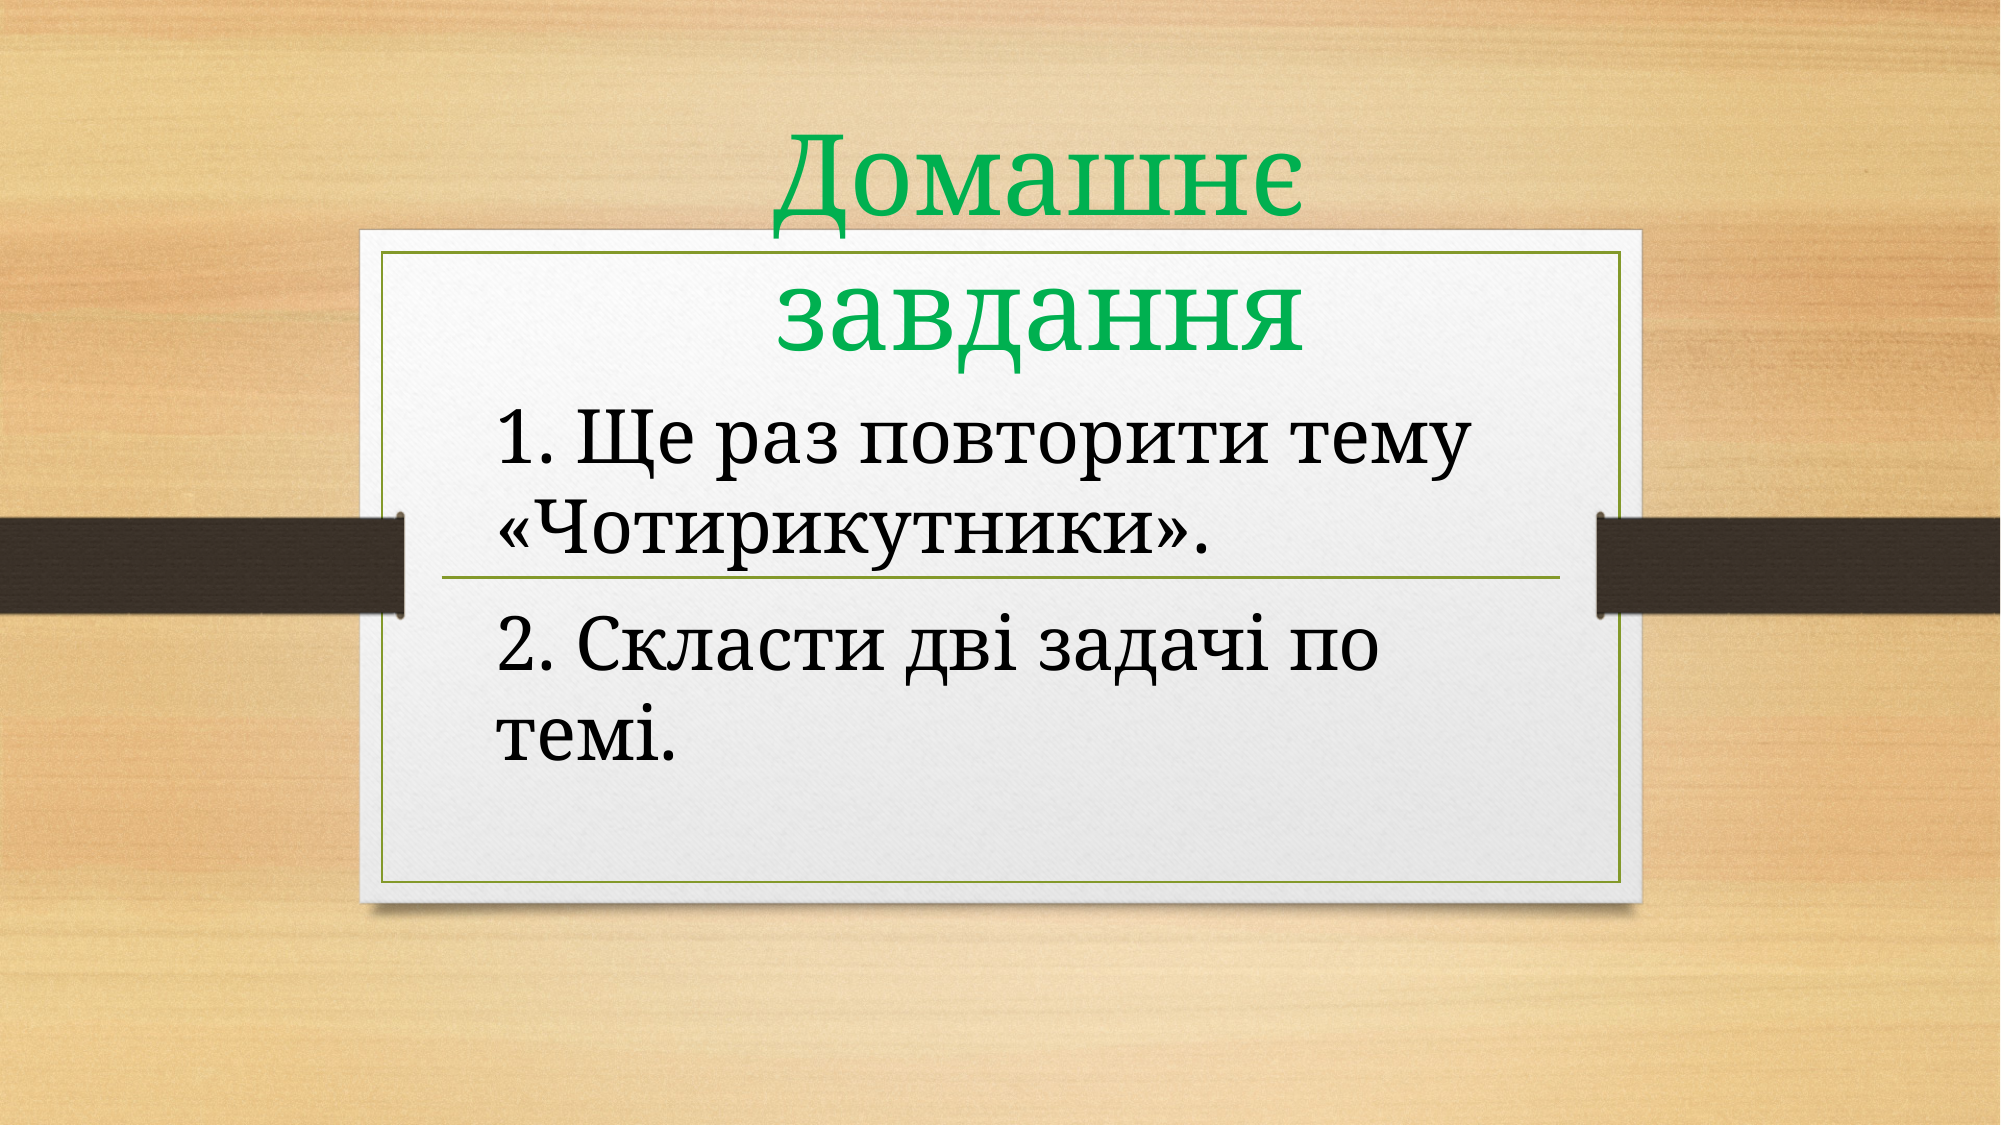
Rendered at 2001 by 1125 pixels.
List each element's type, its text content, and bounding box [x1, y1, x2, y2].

subtitle 1. Ще раз повторити тему «Чотирикутники». 2. Скласти дві задачі по темі. [480, 380, 1599, 846]
title Домашнє завдання [480, 131, 1599, 380]
picture [0, 0, 2001, 1125]
